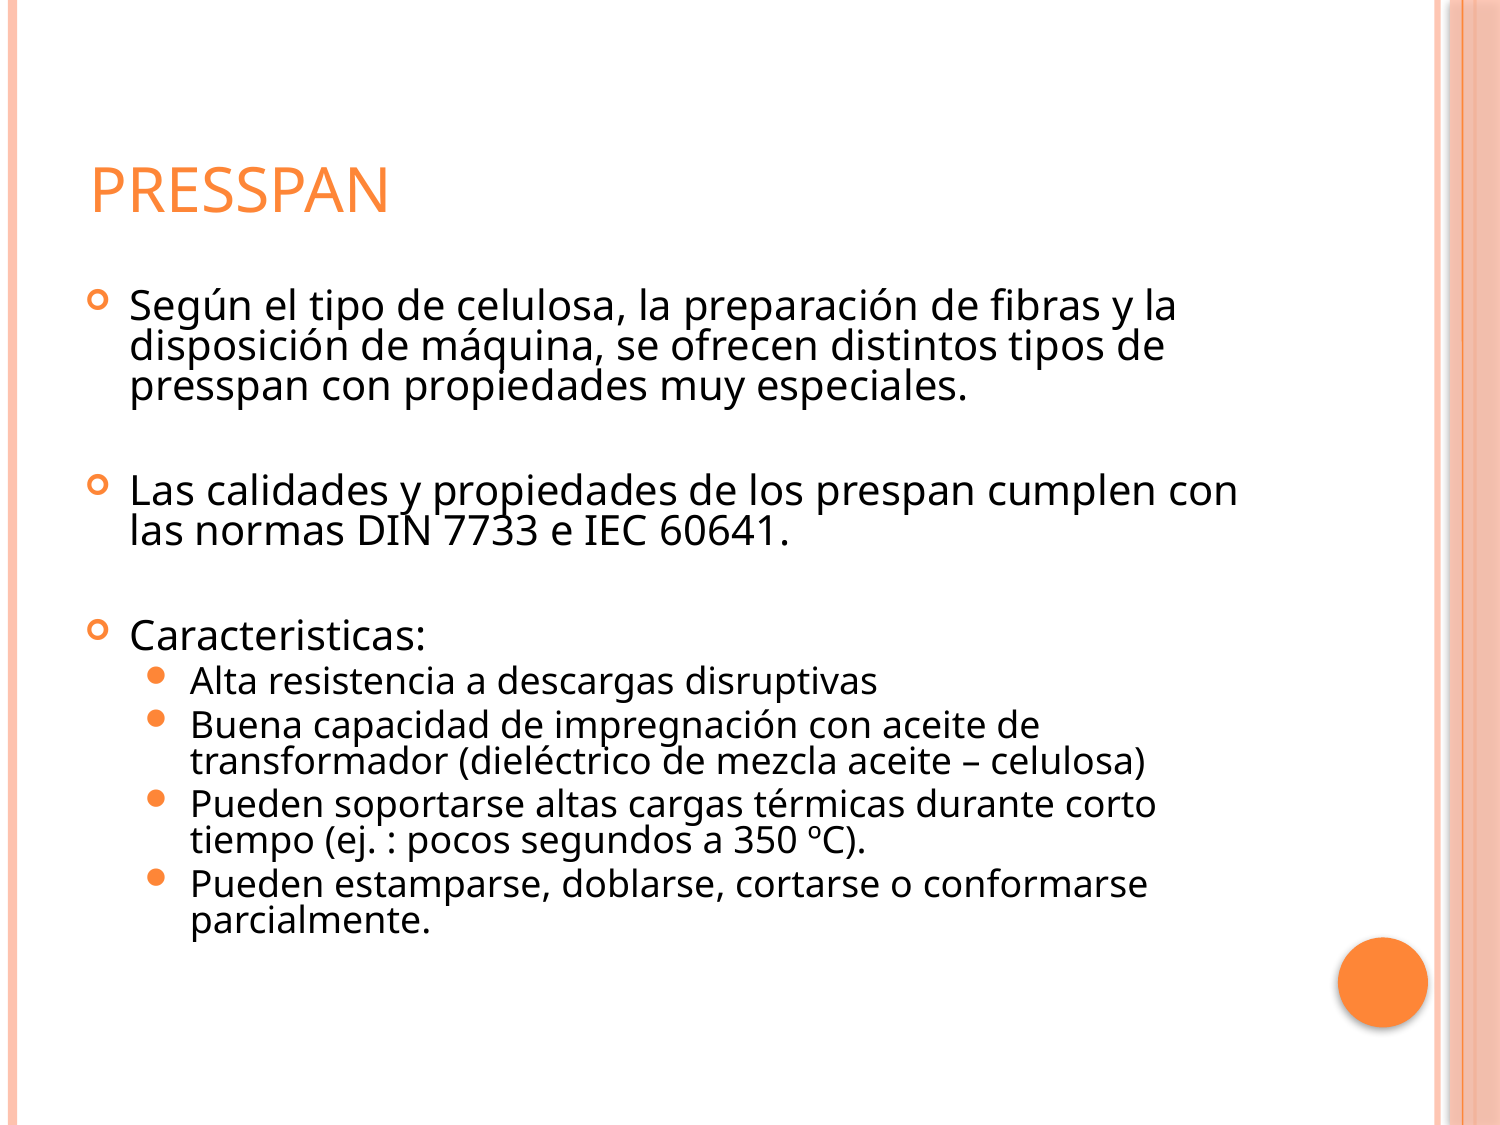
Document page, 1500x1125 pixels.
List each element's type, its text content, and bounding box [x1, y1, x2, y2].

title Presspan [75, 45, 1300, 233]
list Según el tipo de celulosa, la preparación de fibras y la disposición de máquina, se ofrecen distintos tipos de presspan con propiedades muy especiales. Las calidades y propiedades de los prespan cumplen con las normas DIN 7733 e IEC 60641. Caracteristicas: Alta resistencia a descargas disruptivas Buena capacidad de impregnación con aceite de transformador (dieléctrico de mezcla aceite – celulosa) Pueden soportarse altas cargas térmicas durante corto tiempo (ej. : pocos segundos a 350 ºC). Pueden estamparse, doblarse, cortarse o conformarse parcialmente. [70, 281, 1296, 1081]
